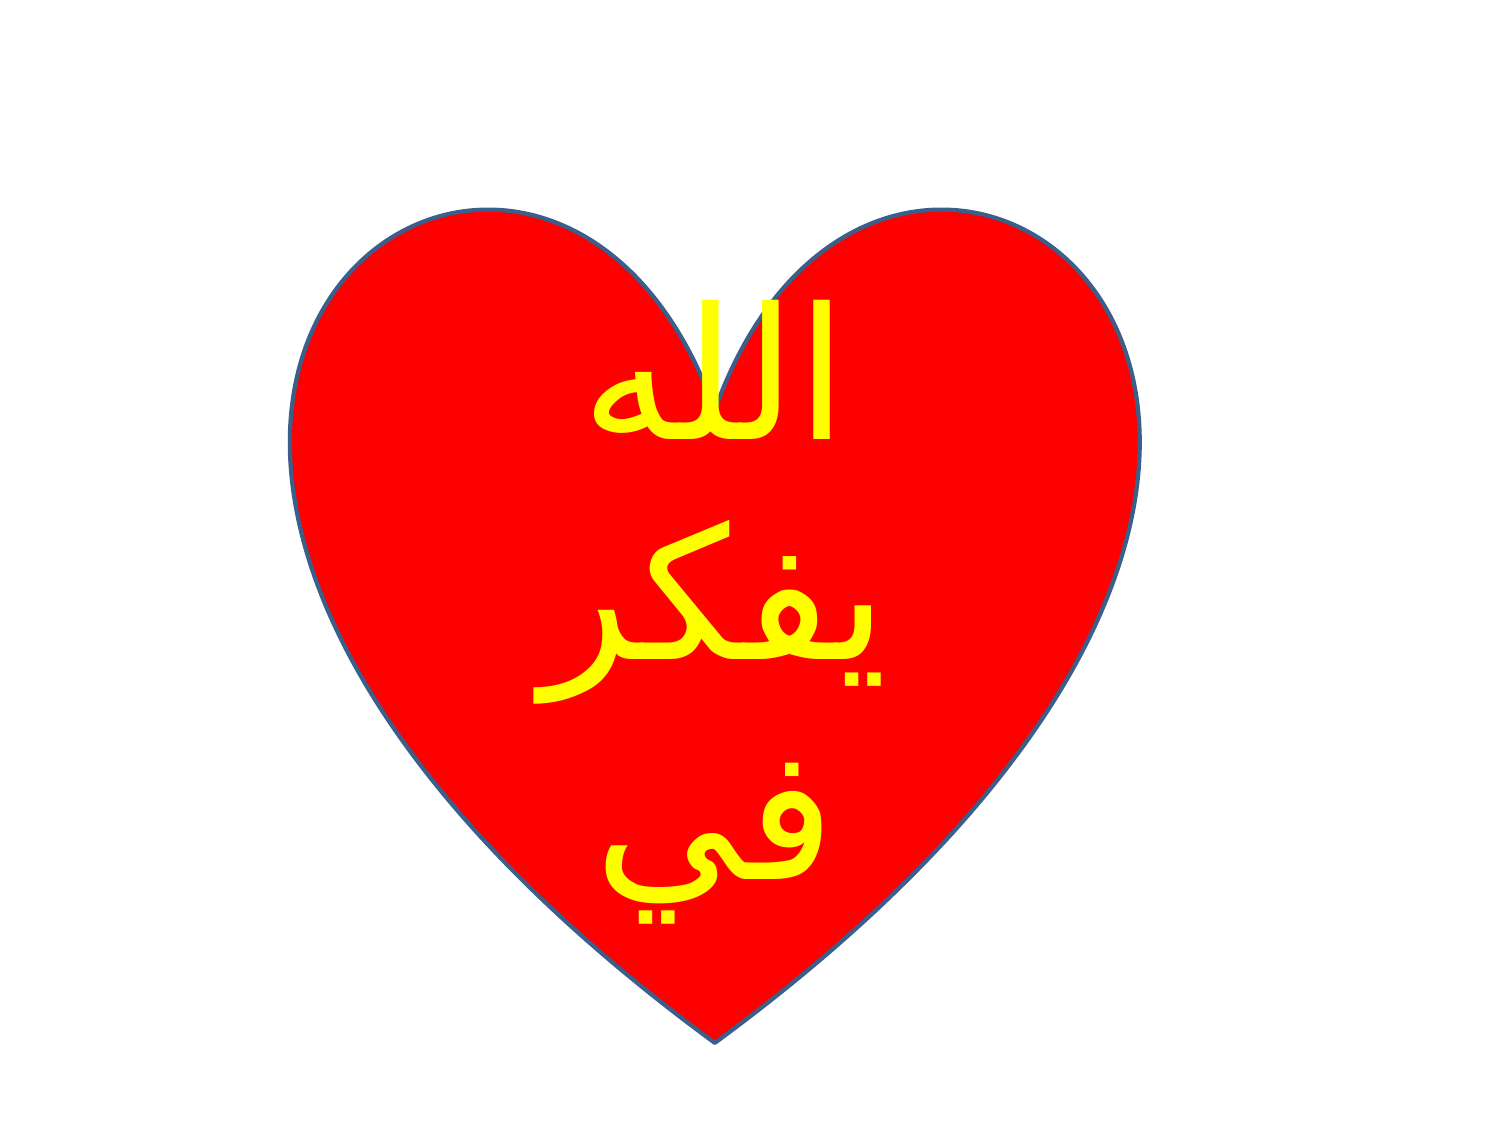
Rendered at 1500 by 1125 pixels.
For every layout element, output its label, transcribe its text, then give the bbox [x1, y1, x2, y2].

text_box الله يفكر في [287, 207, 1142, 1045]
